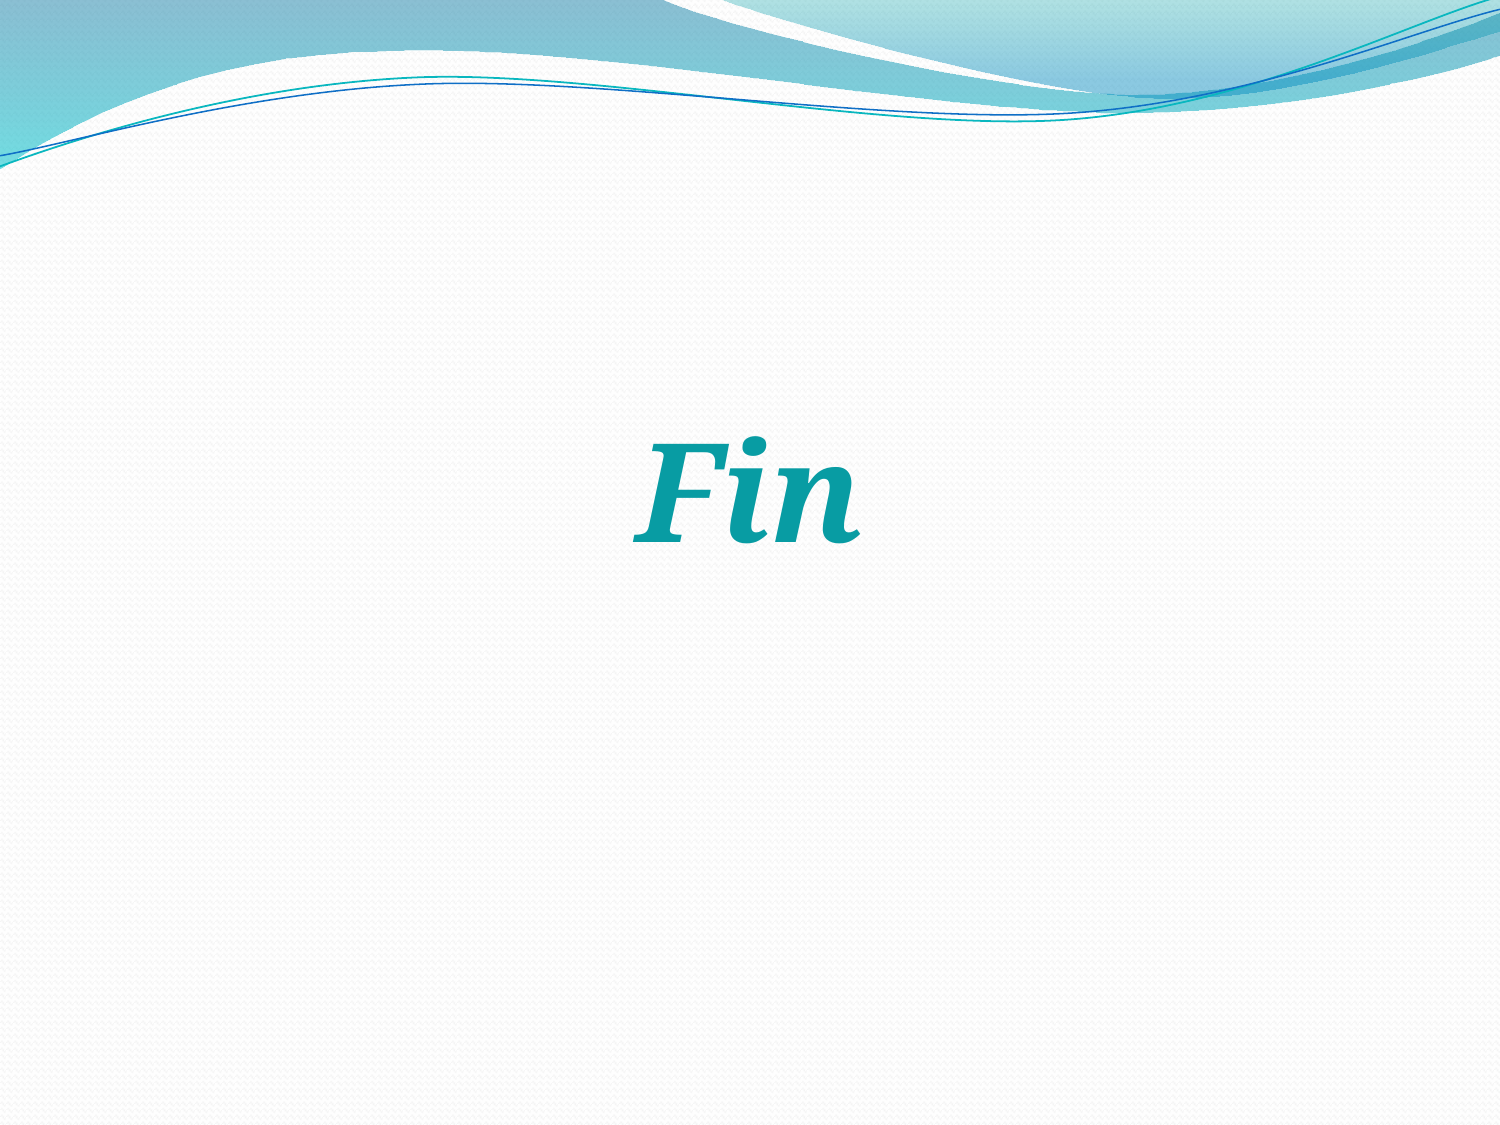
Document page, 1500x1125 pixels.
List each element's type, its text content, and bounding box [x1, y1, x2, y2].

text_box Fin [0, 397, 1500, 577]
text_box [114, 4, 1390, 246]
